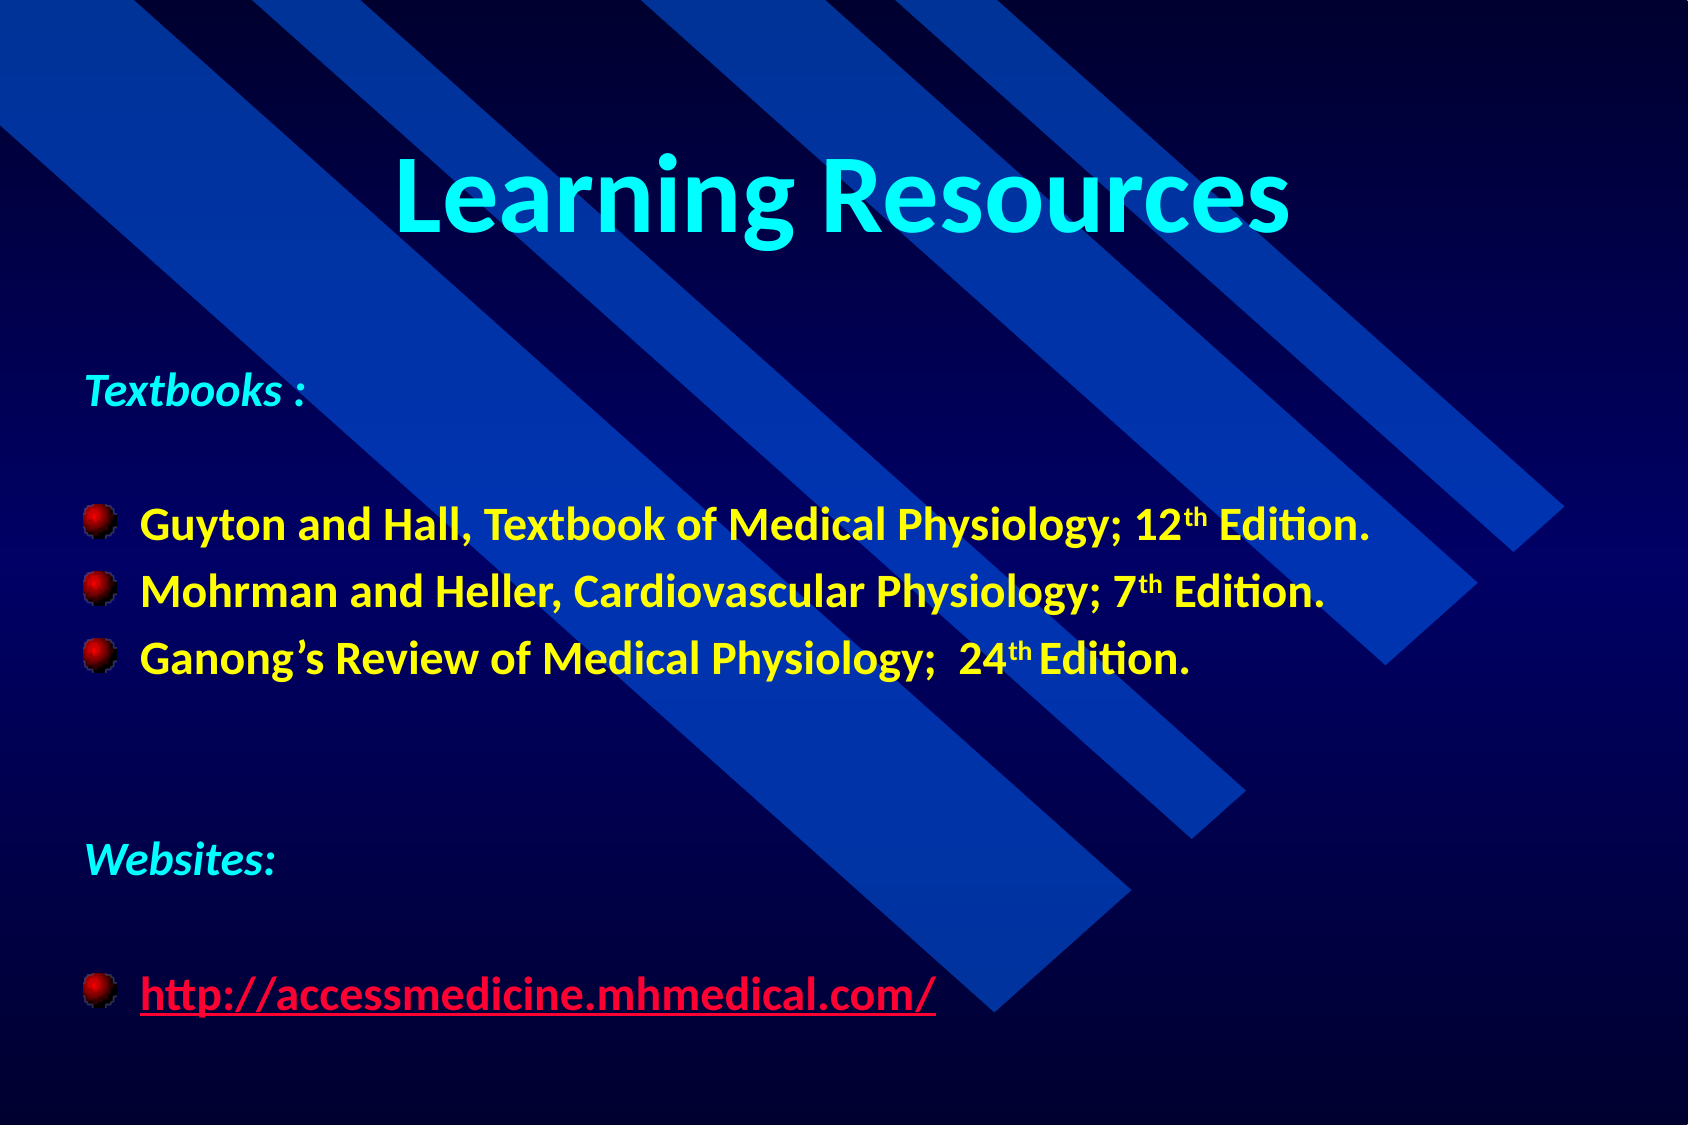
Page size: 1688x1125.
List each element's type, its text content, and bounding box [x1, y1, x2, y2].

picture [83, 571, 117, 606]
picture [83, 973, 117, 1008]
text_box Textbooks : Guyton and Hall, Textbook of Medical Physiology; 12th Edition. Mohrman and Heller, Cardiovascular Physiology; 7th Edition. Ganong’s Review of Medical Physiology; 24th Edition. Websites: http://accessmedicine.mhmedical.com/ [68, 351, 1644, 1027]
picture [83, 504, 117, 539]
title Learning Resources [0, 124, 1688, 251]
picture [83, 638, 117, 673]
